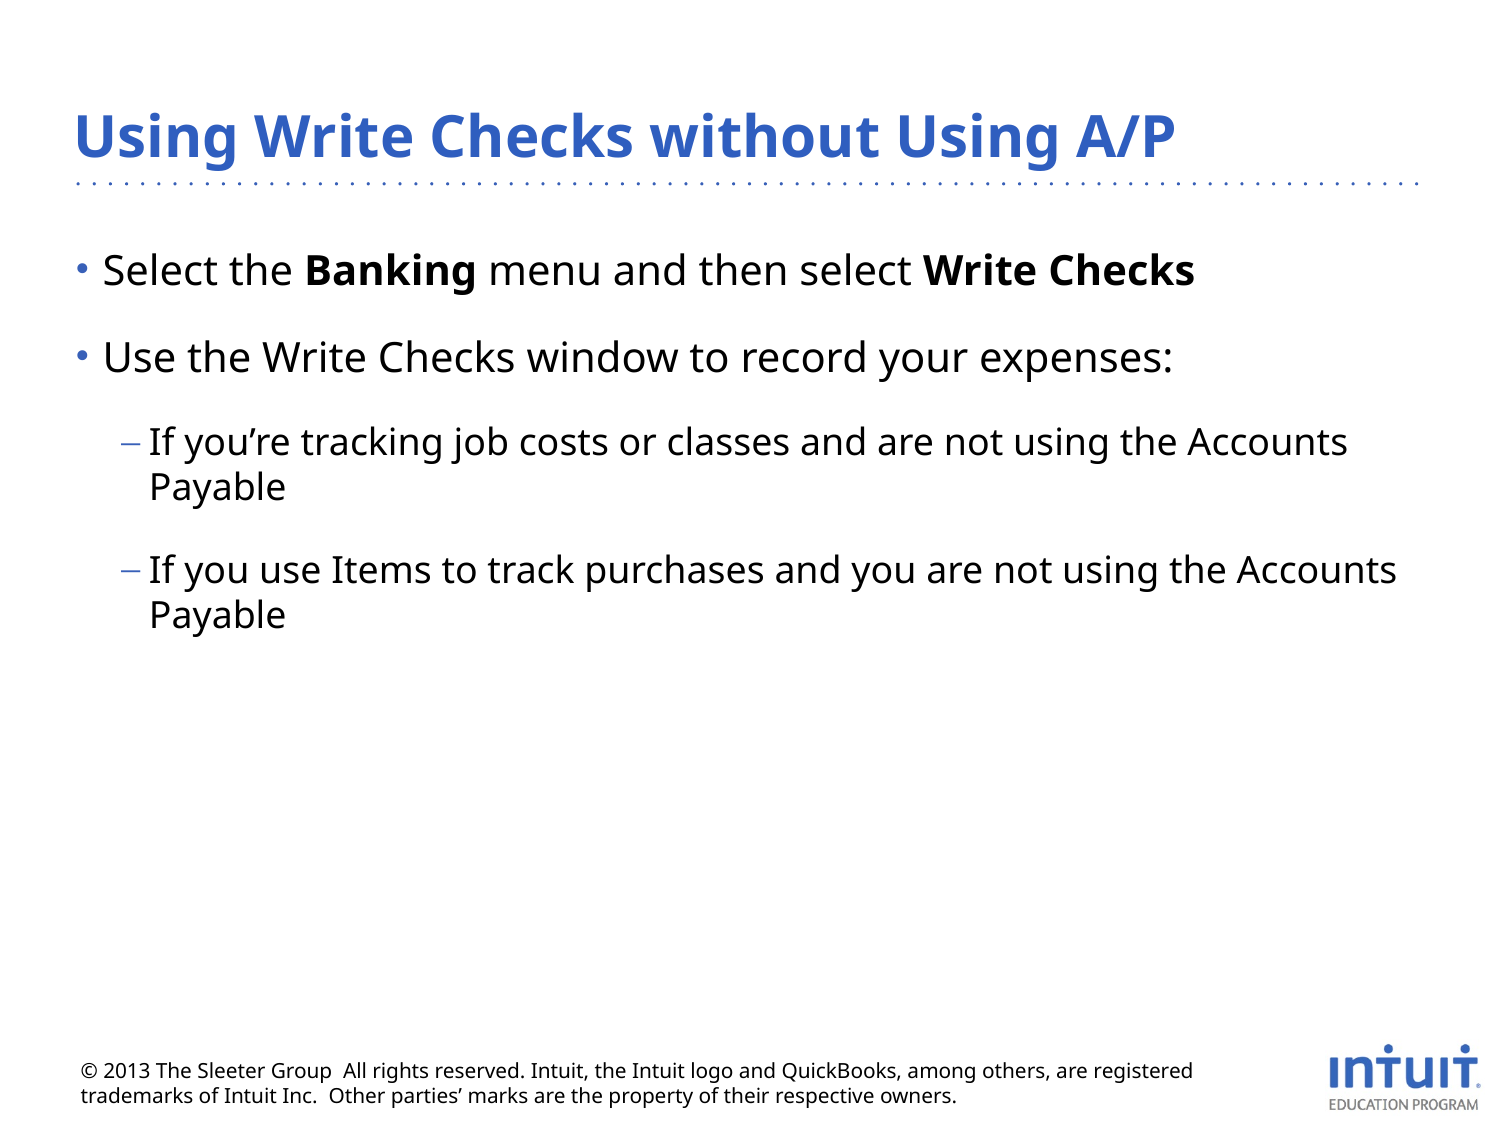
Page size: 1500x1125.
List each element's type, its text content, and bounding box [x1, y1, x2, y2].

picture [1325, 1039, 1485, 1116]
title Using Write Checks without Using A/P [73, 62, 1424, 169]
list Select the Banking menu and then select Write Checks Use the Write Checks window to record your expenses: If you’re tracking job costs or classes and are not using the Accounts Payable If you use Items to track purchases and you are not using the Accounts Payable [75, 235, 1424, 1012]
